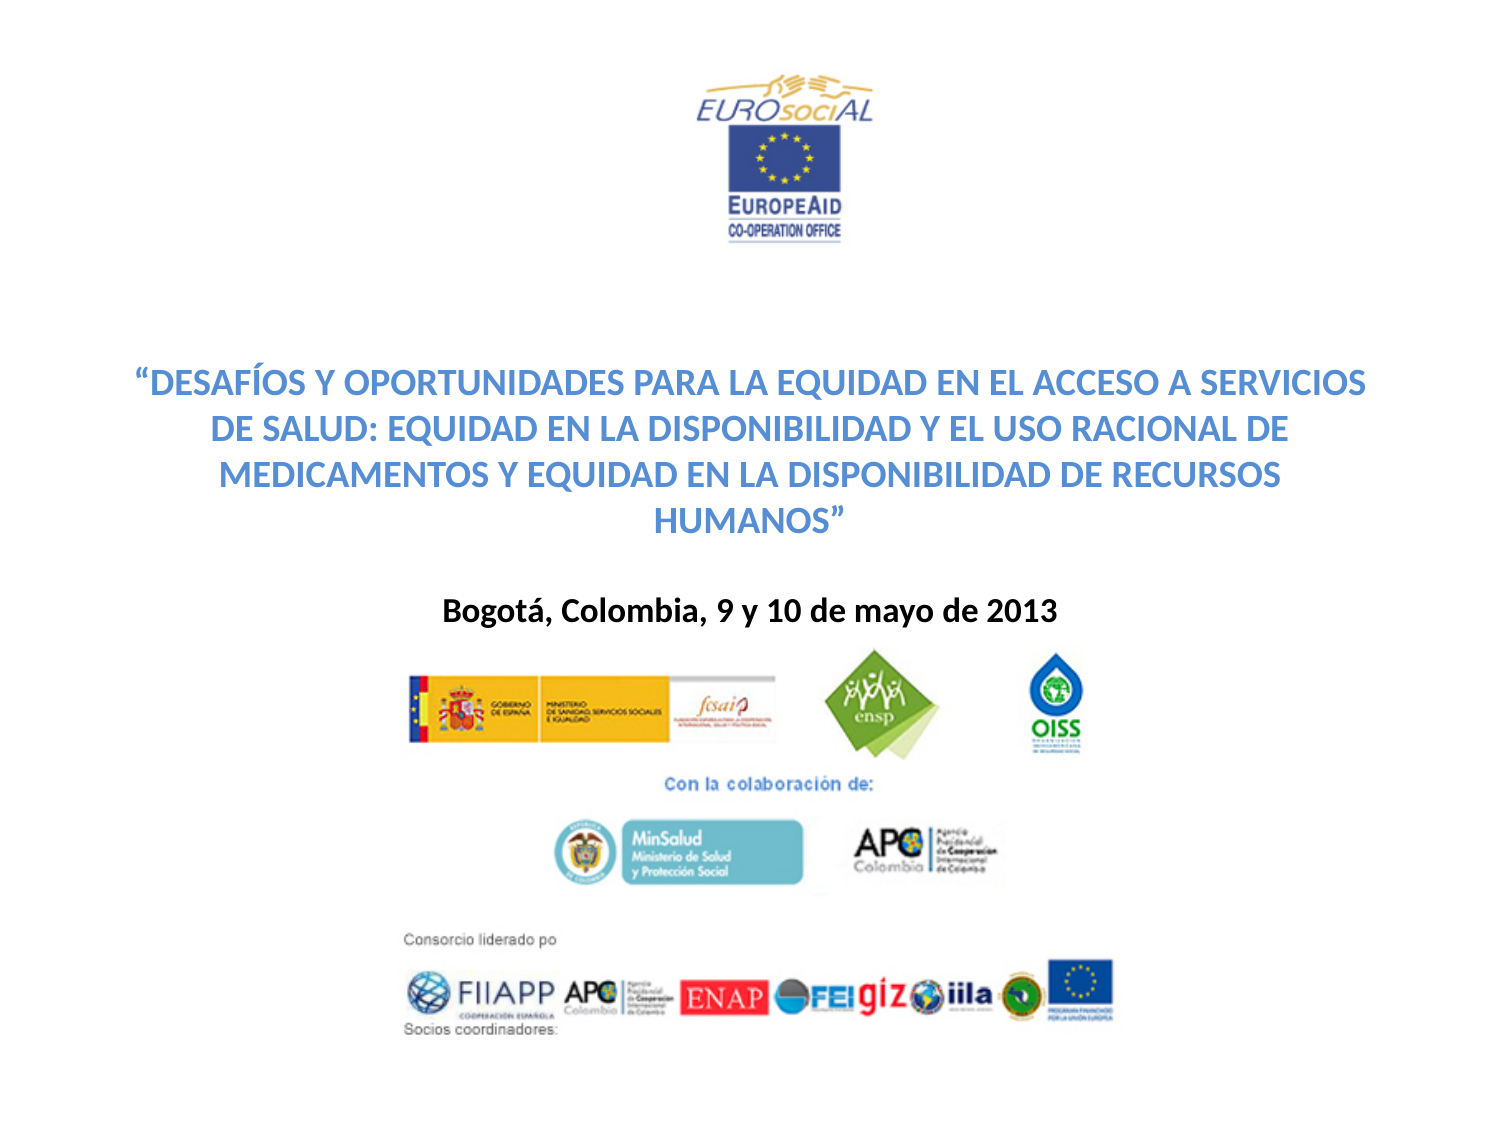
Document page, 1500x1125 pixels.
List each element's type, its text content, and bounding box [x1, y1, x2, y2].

title “Desafíos y Oportunidades para la Equidad en el Acceso a Servicios de Salud: equidad en la disponibilidad y el uso racional de medicamentos y equidad en la disponibilidad de recursos humanos” Bogotá, Colombia, 9 y 10 de mayo de 2013 [112, 255, 1388, 681]
picture [690, 66, 878, 256]
picture [383, 633, 1129, 1040]
